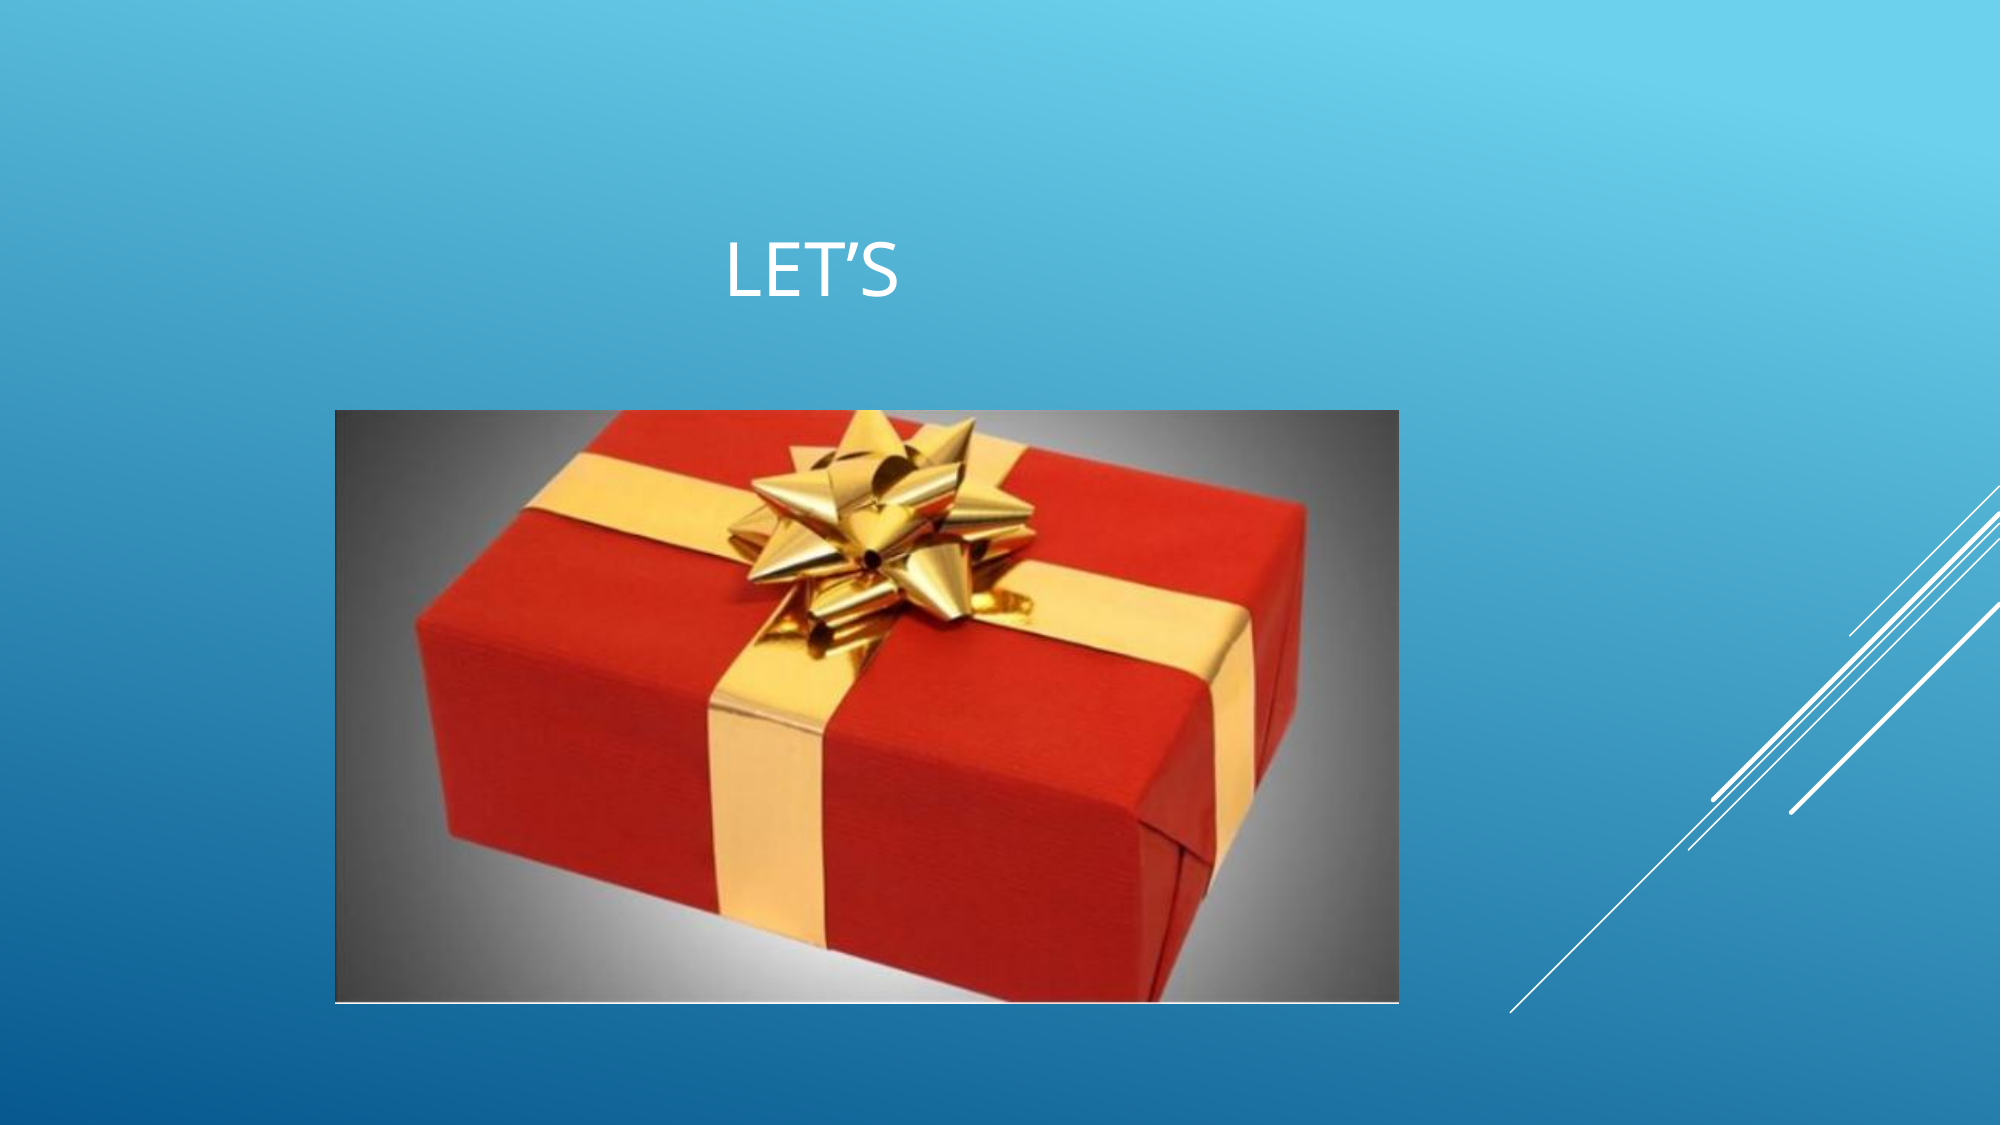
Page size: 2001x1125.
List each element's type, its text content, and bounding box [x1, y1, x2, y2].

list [334, 410, 1399, 1005]
title Let’s [112, 143, 1513, 391]
